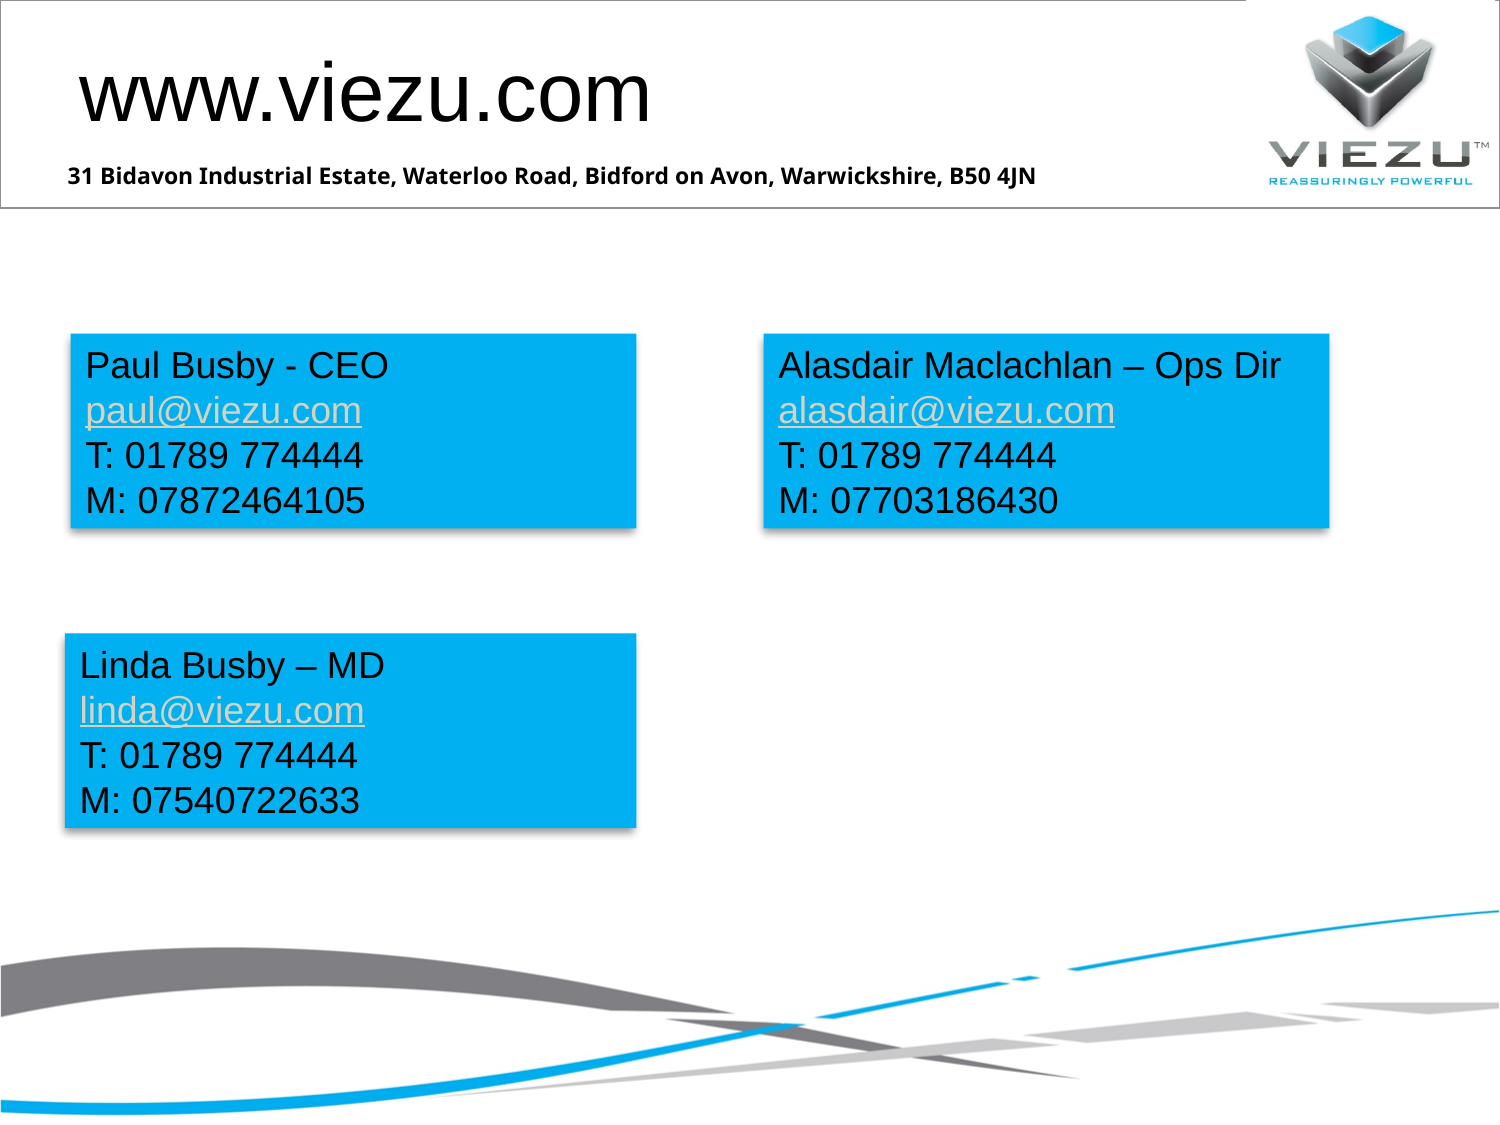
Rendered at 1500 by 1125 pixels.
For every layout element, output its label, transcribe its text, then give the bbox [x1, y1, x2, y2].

text_box www.viezu.com [64, 30, 680, 146]
text_box 31 Bidavon Industrial Estate, Waterloo Road, Bidford on Avon, Warwickshire, B50 4JN [52, 153, 1059, 197]
text_box Alasdair Maclachlan – Ops Dir alasdair@viezu.com T: 01789 774444 M: 07703186430 [763, 333, 1330, 529]
picture [0, 889, 1500, 1125]
picture [1246, 0, 1496, 204]
text_box Linda Busby – MD linda@viezu.com T: 01789 774444 M: 07540722633 [64, 633, 637, 829]
text_box Paul Busby - CEO paul@viezu.com T: 01789 774444 M: 07872464105 [70, 333, 637, 529]
